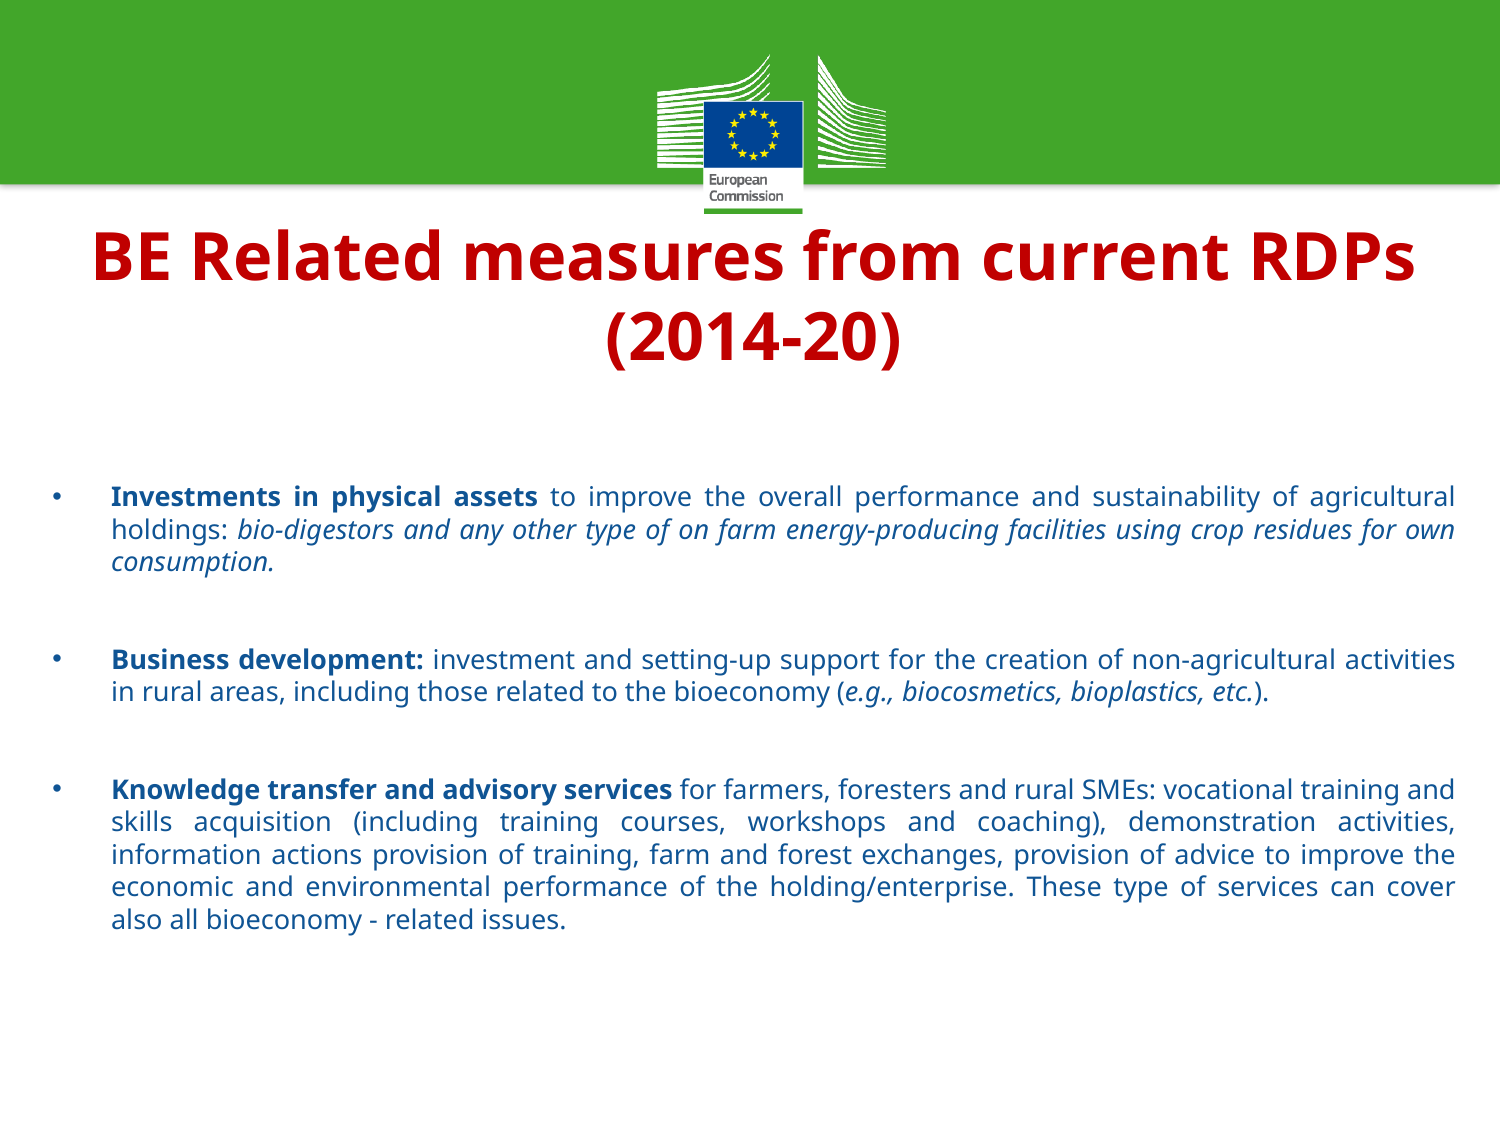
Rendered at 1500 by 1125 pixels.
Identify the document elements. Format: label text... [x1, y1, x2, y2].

picture [620, 54, 886, 206]
text_box Investments in physical assets to improve the overall performance and sustainability of agricultural holdings: bio-digestors and any other type of on farm energy-producing facilities using crop residues for own consumption. Business development: investment and setting-up support for the creation of non-agricultural activities in rural areas, including those related to the bioeconomy (e.g., biocosmetics, bioplastics, etc.). Knowledge transfer and advisory services for farmers, foresters and rural SMEs: vocational training and skills acquisition (including training courses, workshops and coaching), demonstration activities, information actions provision of training, farm and forest exchanges, provision of advice to improve the economic and environmental performance of the holding/enterprise. These type of services can cover also all bioeconomy - related issues. [37, 382, 1471, 1125]
text_box BE Related measures from current RDPs (2014-20) [3, 206, 1500, 382]
